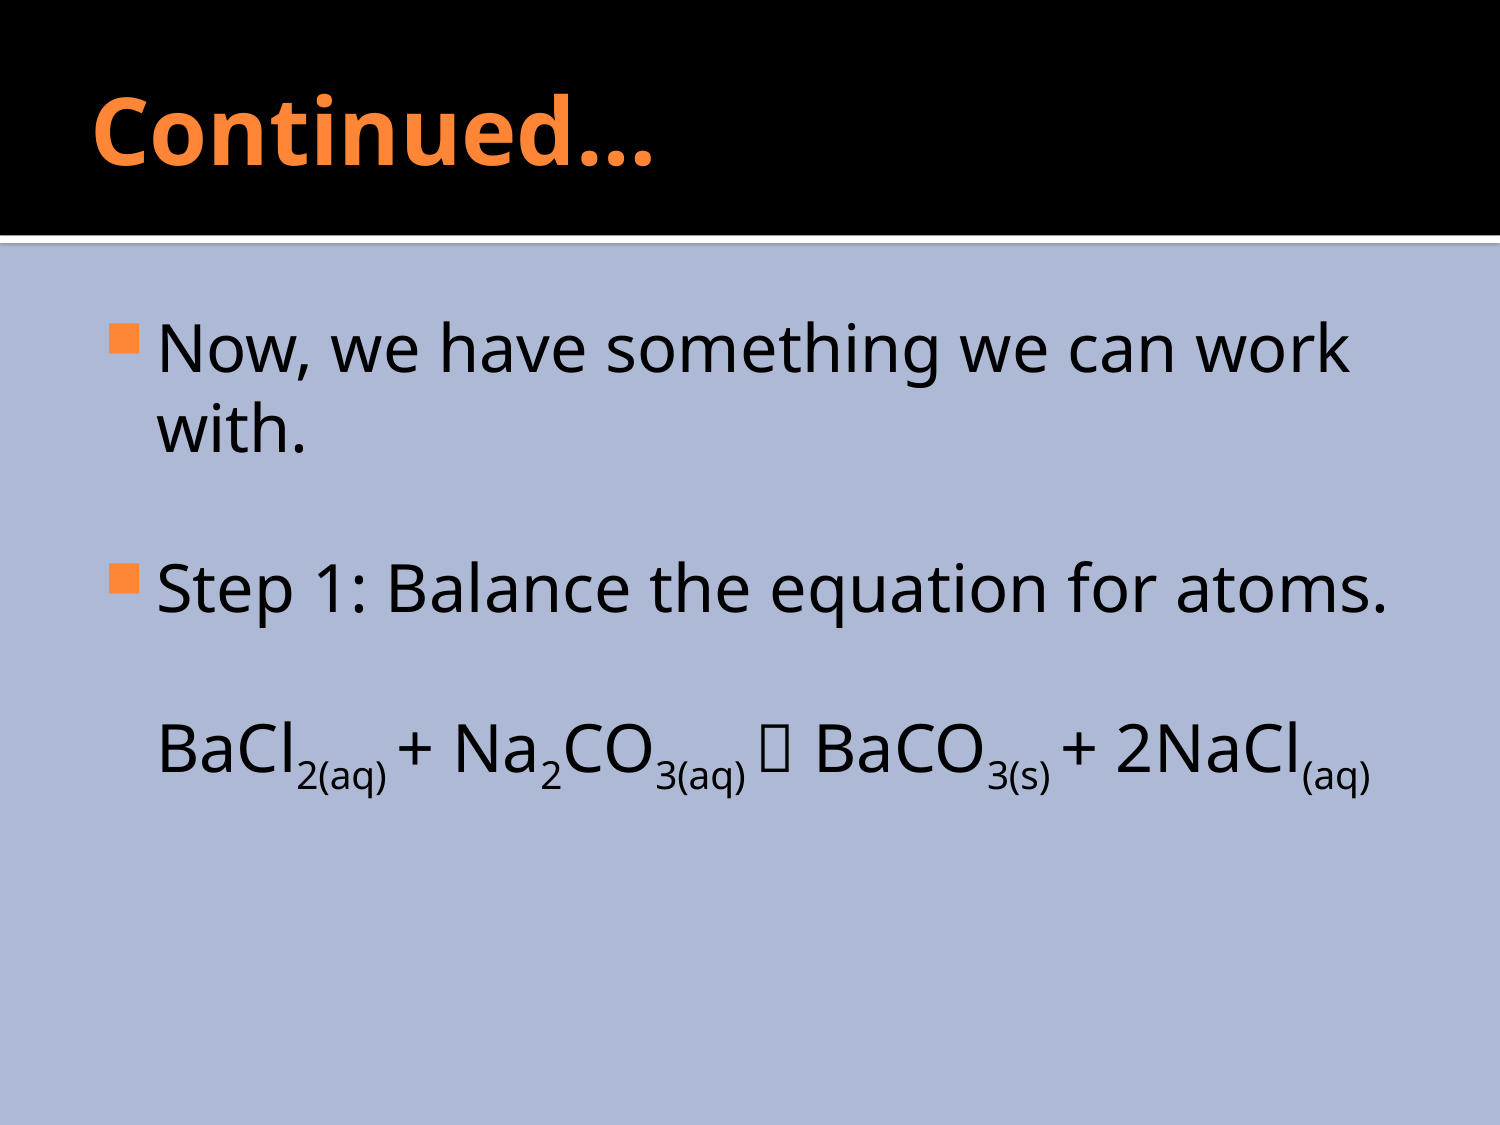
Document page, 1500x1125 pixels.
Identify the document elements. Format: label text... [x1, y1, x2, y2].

title Continued… [75, 25, 1425, 231]
list Now, we have something we can work with. Step 1: Balance the equation for atoms. BaCl2(aq) + Na2CO3(aq)  BaCO3(s) + 2NaCl(aq) [75, 291, 1425, 1050]
